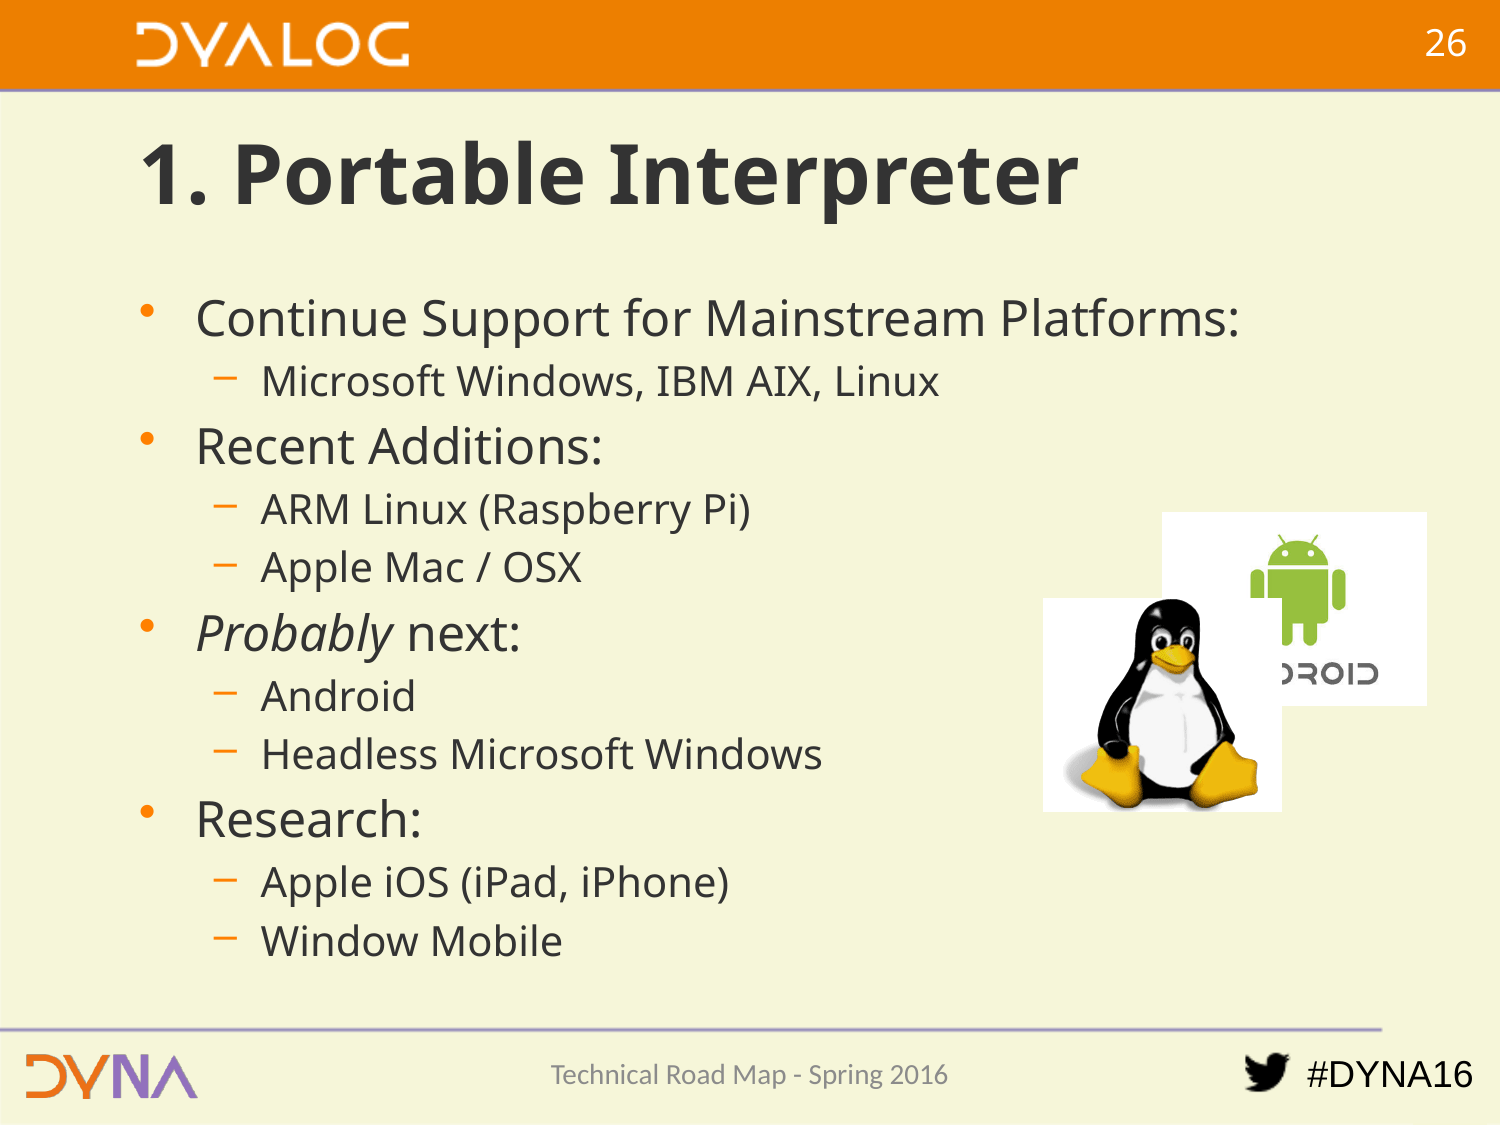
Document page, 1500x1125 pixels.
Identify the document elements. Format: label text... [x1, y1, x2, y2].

slide_number 25 [1325, 11, 1483, 71]
title 1. Portable Interpreter [123, 113, 1376, 254]
list Continue Support for Mainstream Platforms: Microsoft Windows, IBM AIX, Linux Recent Additions: ARM Linux (Raspberry Pi) Apple Mac / OSX Probably next: Android Headless Microsoft Windows Research: Apple iOS (iPad, iPhone) Window Mobile [123, 278, 1376, 988]
footer Technical Road Map - Spring 2016 [395, 1042, 1105, 1103]
picture [0, 0, 1500, 1125]
